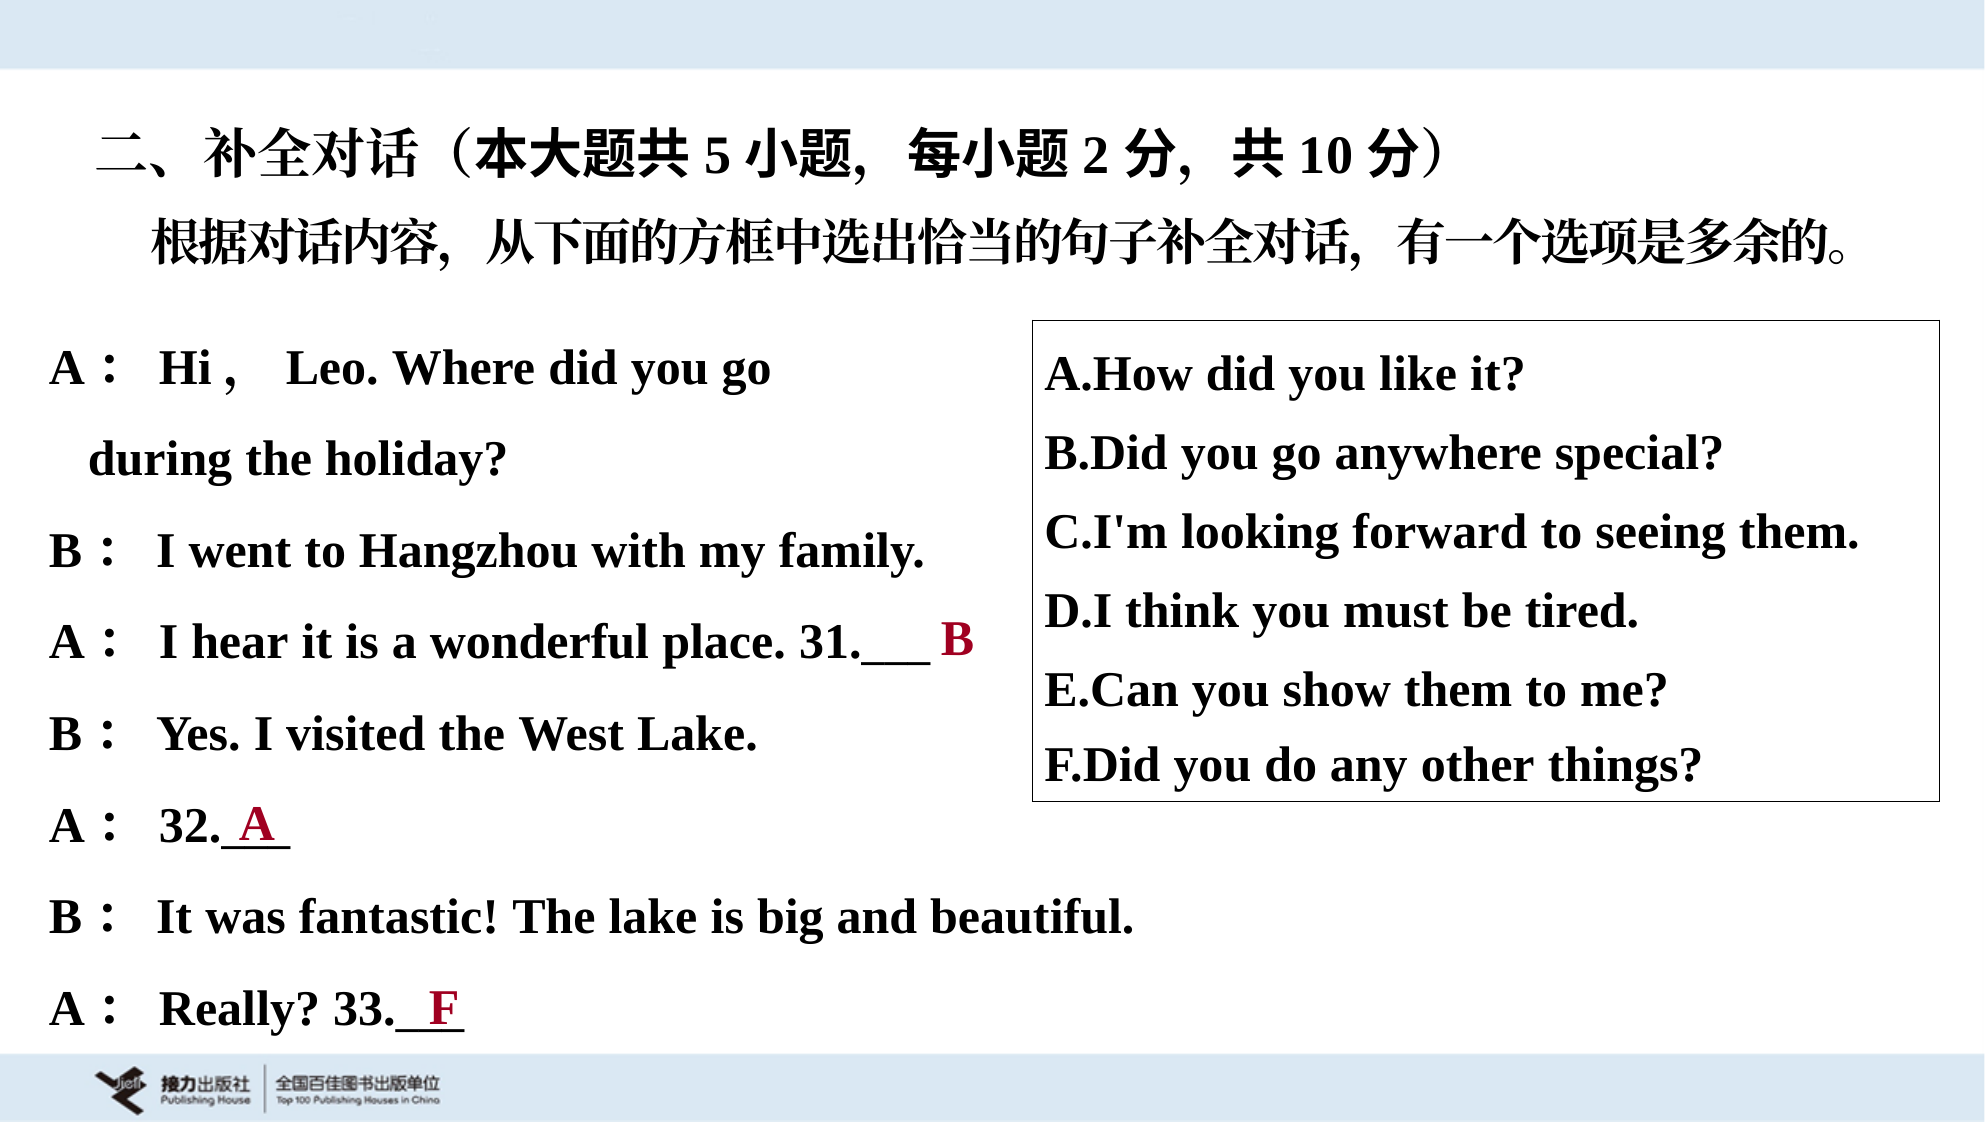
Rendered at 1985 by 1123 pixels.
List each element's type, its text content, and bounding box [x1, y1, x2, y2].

text_box A [220, 763, 293, 851]
picture [0, 0, 1985, 1122]
text_box F [410, 946, 478, 1035]
table_header A.How did you like it? B.Did you go anywhere special? C.I'm looking forward to seeing them. D.I think you must be tired. E.Can you show them to me? F.Did you do any other things? [1033, 321, 1939, 801]
text_box 二、补全对话（本大题共5小题，每小题2分，共10分） [94, 88, 1892, 183]
text_box A：Hi，Leo. Where did you go during the holiday? B：I went to Hangzhou with my family. A：I hear it is a wonderful place. 31.___ B：Yes. I visited the West Lake. A：32.___ B：It was fantastic! The lake is big and beautiful. A：Really? 33.___ [48, 302, 1033, 784]
text_box 根据对话内容，从下面的方框中选出恰当的句子补全对话，有一个选项是多余的。 [94, 183, 1892, 271]
text_box B [922, 577, 993, 666]
